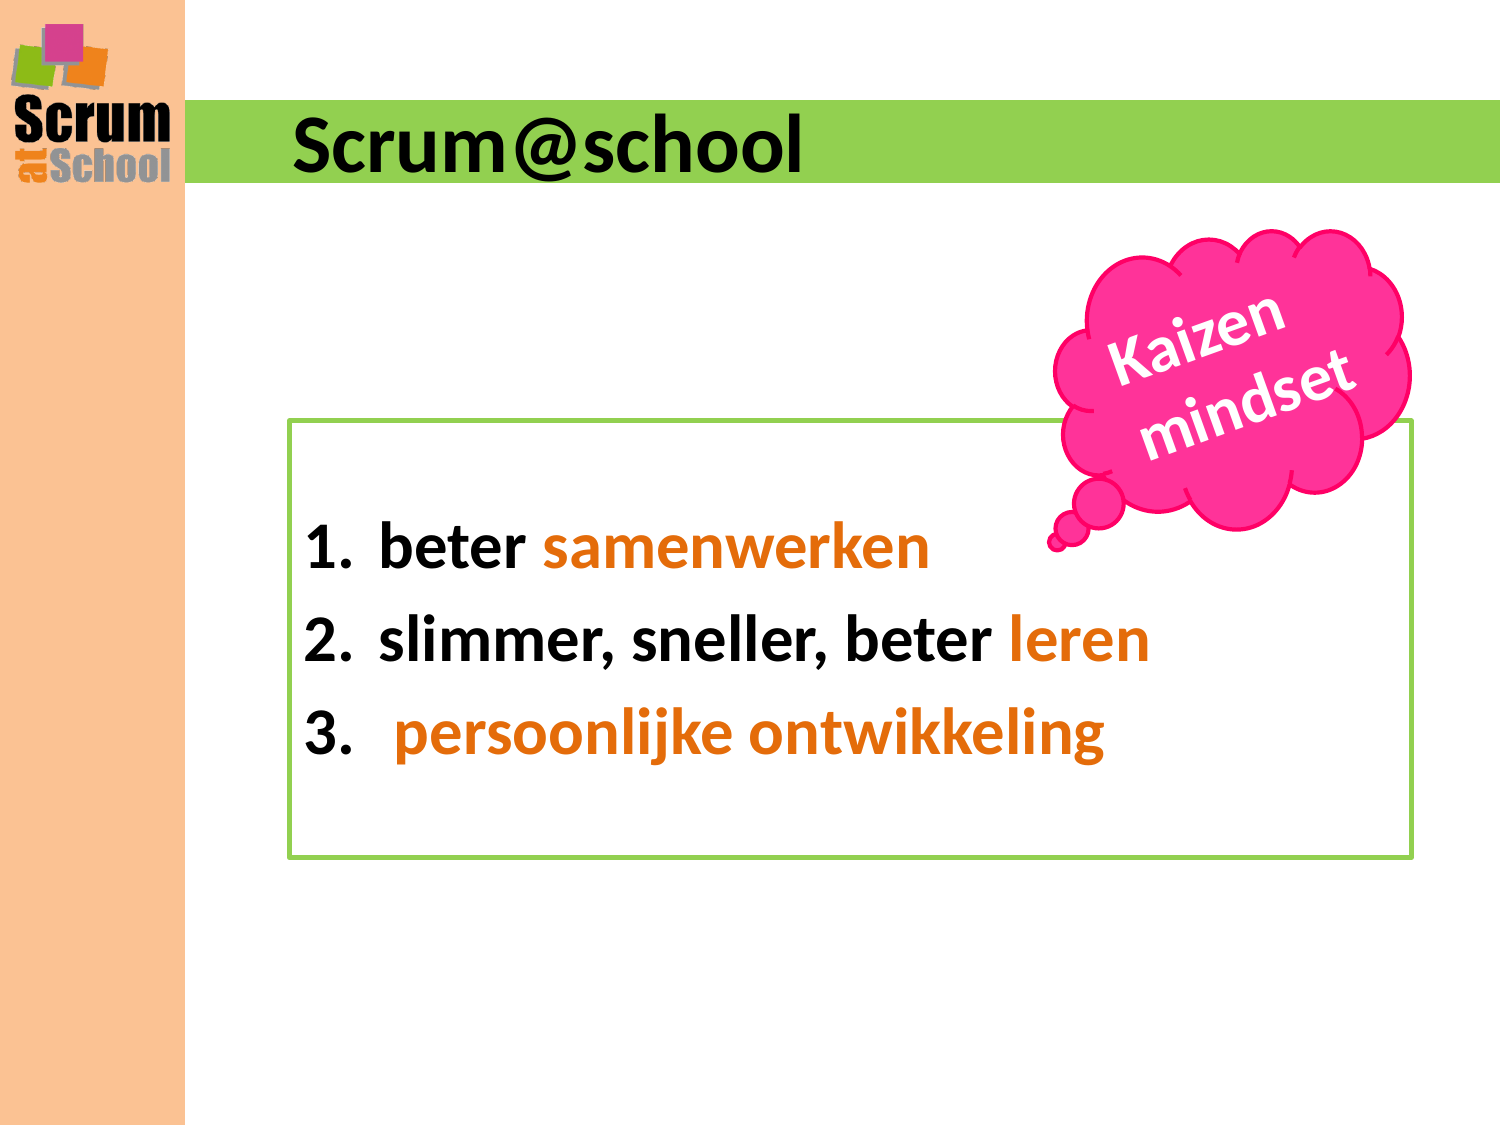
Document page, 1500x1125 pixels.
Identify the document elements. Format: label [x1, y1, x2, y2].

text_box [0, 0, 1500, 1125]
